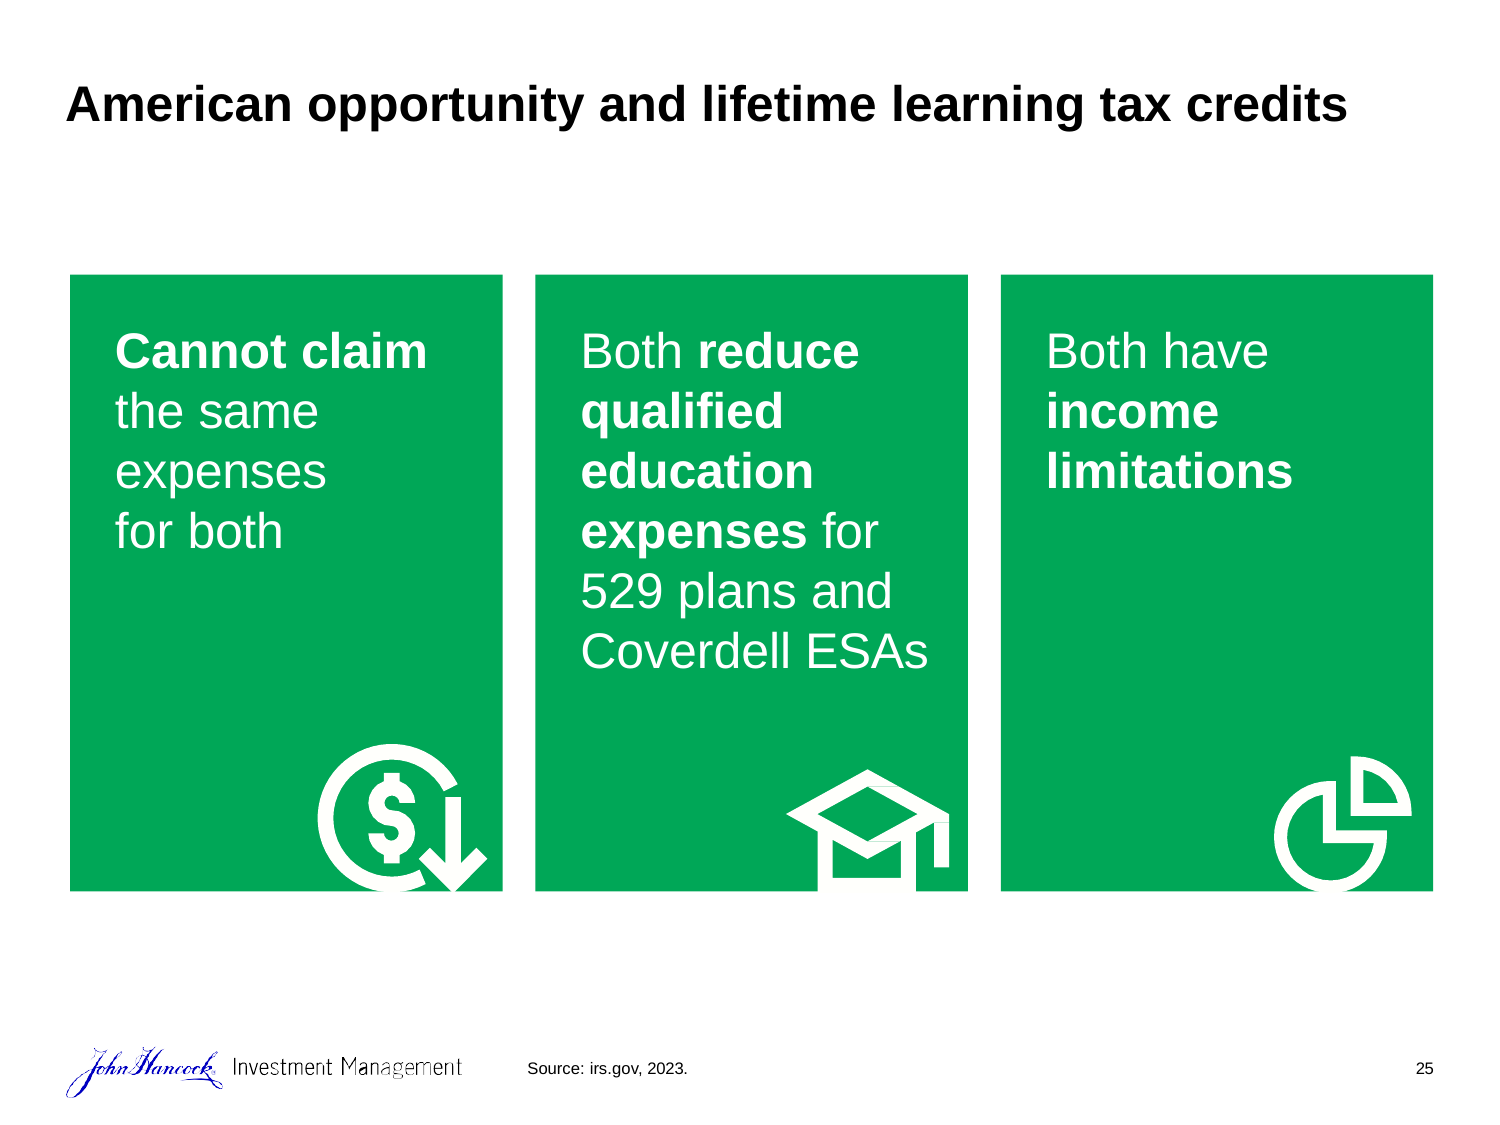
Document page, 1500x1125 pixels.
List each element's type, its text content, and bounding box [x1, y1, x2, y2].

text_box [70, 559, 503, 892]
text_box [418, 797, 488, 894]
text_box [1350, 756, 1412, 816]
picture [381, 1062, 414, 1079]
text_box Both reduce qualified education expenses for 529 plans and Coverdell ESAs [535, 274, 968, 679]
text_box [317, 744, 458, 893]
text_box [1000, 499, 1434, 892]
text_box Source: irs.gov, 2023. [525, 1057, 693, 1078]
text_box Both have income limitations [1000, 274, 1434, 499]
text_box [1274, 781, 1387, 894]
text_box [535, 679, 968, 892]
text_box [785, 769, 950, 893]
picture [416, 1062, 431, 1075]
picture [445, 1058, 462, 1075]
picture [342, 1057, 356, 1075]
picture [66, 1046, 223, 1098]
title American opportunity and lifetime learning tax credits [63, 69, 1350, 260]
text_box Cannot claim the same expenses for both [70, 274, 503, 559]
slide_number 25 [1409, 1057, 1443, 1125]
